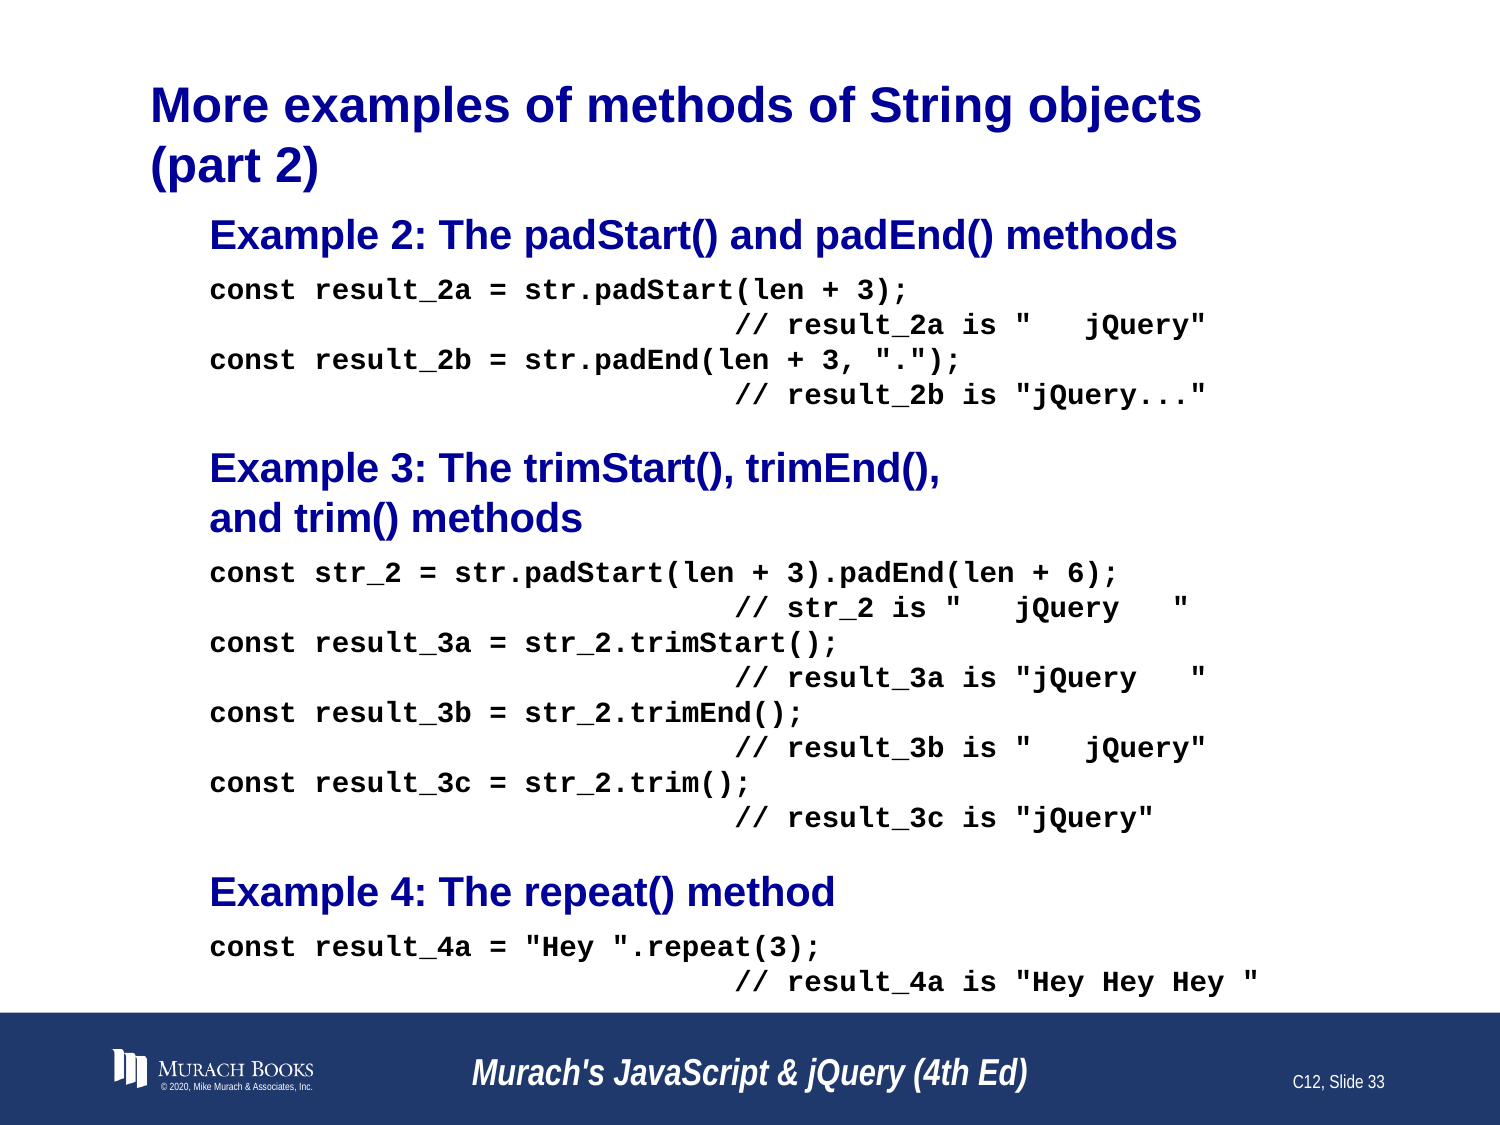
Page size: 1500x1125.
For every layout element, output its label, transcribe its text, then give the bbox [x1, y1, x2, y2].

title More examples of methods of String objects (part 2) [150, 72, 1350, 194]
footer © 2020, Mike Murach & Associates, Inc. [12, 1025, 463, 1100]
slide_number Murach's JavaScript & jQuery (4th Ed) [463, 1025, 1050, 1100]
list Example 2: The padStart() and padEnd() methods const result_2a = str.padStart(len + 3); // result_2a is " jQuery" const result_2b = str.padEnd(len + 3, "."); // result_2b is "jQuery..." Example 3: The trimStart(), trimEnd(), and trim() methods const str_2 = str.padStart(len + 3).padEnd(len + 6); // str_2 is " jQuery " const result_3a = str_2.trimStart(); // result_3a is "jQuery " const result_3b = str_2.trimEnd(); // result_3b is " jQuery" const result_3c = str_2.trim(); // result_3c is "jQuery" Example 4: The repeat() method const result_4a = "Hey ".repeat(3); // result_4a is "Hey Hey Hey " [137, 200, 1350, 1000]
slide_number C12, Slide 33 [1087, 1025, 1400, 1100]
